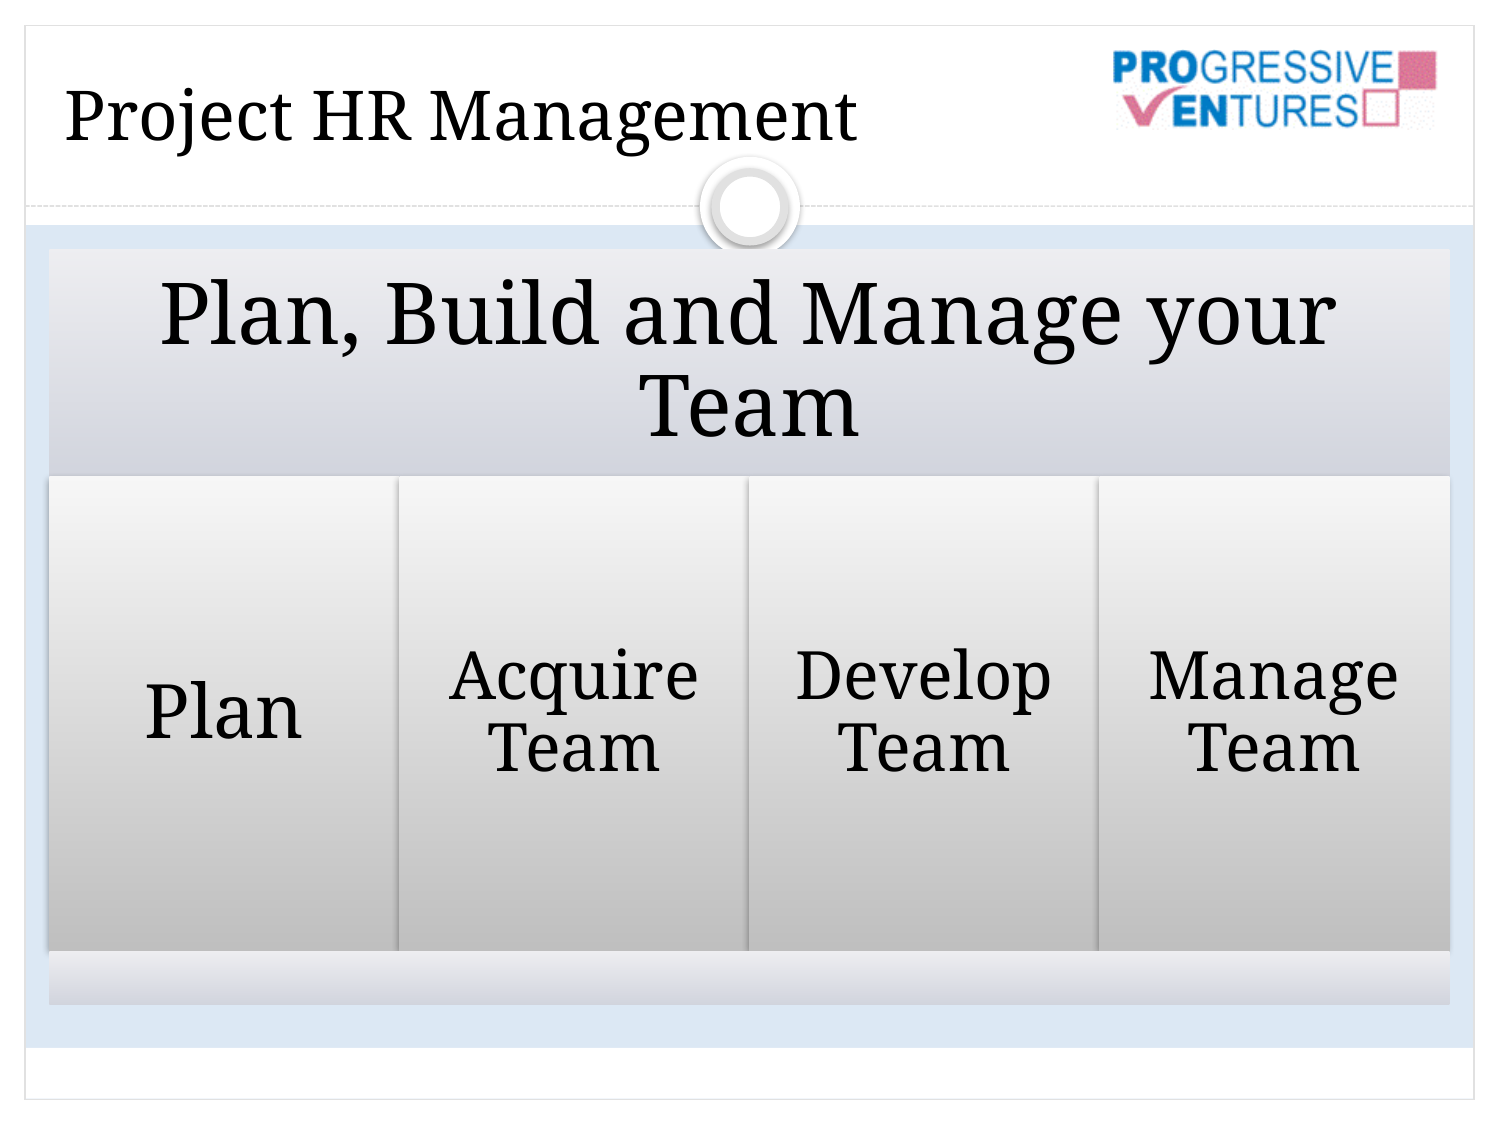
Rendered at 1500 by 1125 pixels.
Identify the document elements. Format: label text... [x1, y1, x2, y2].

title Project HR Management [49, 37, 1450, 163]
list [49, 249, 1450, 1005]
